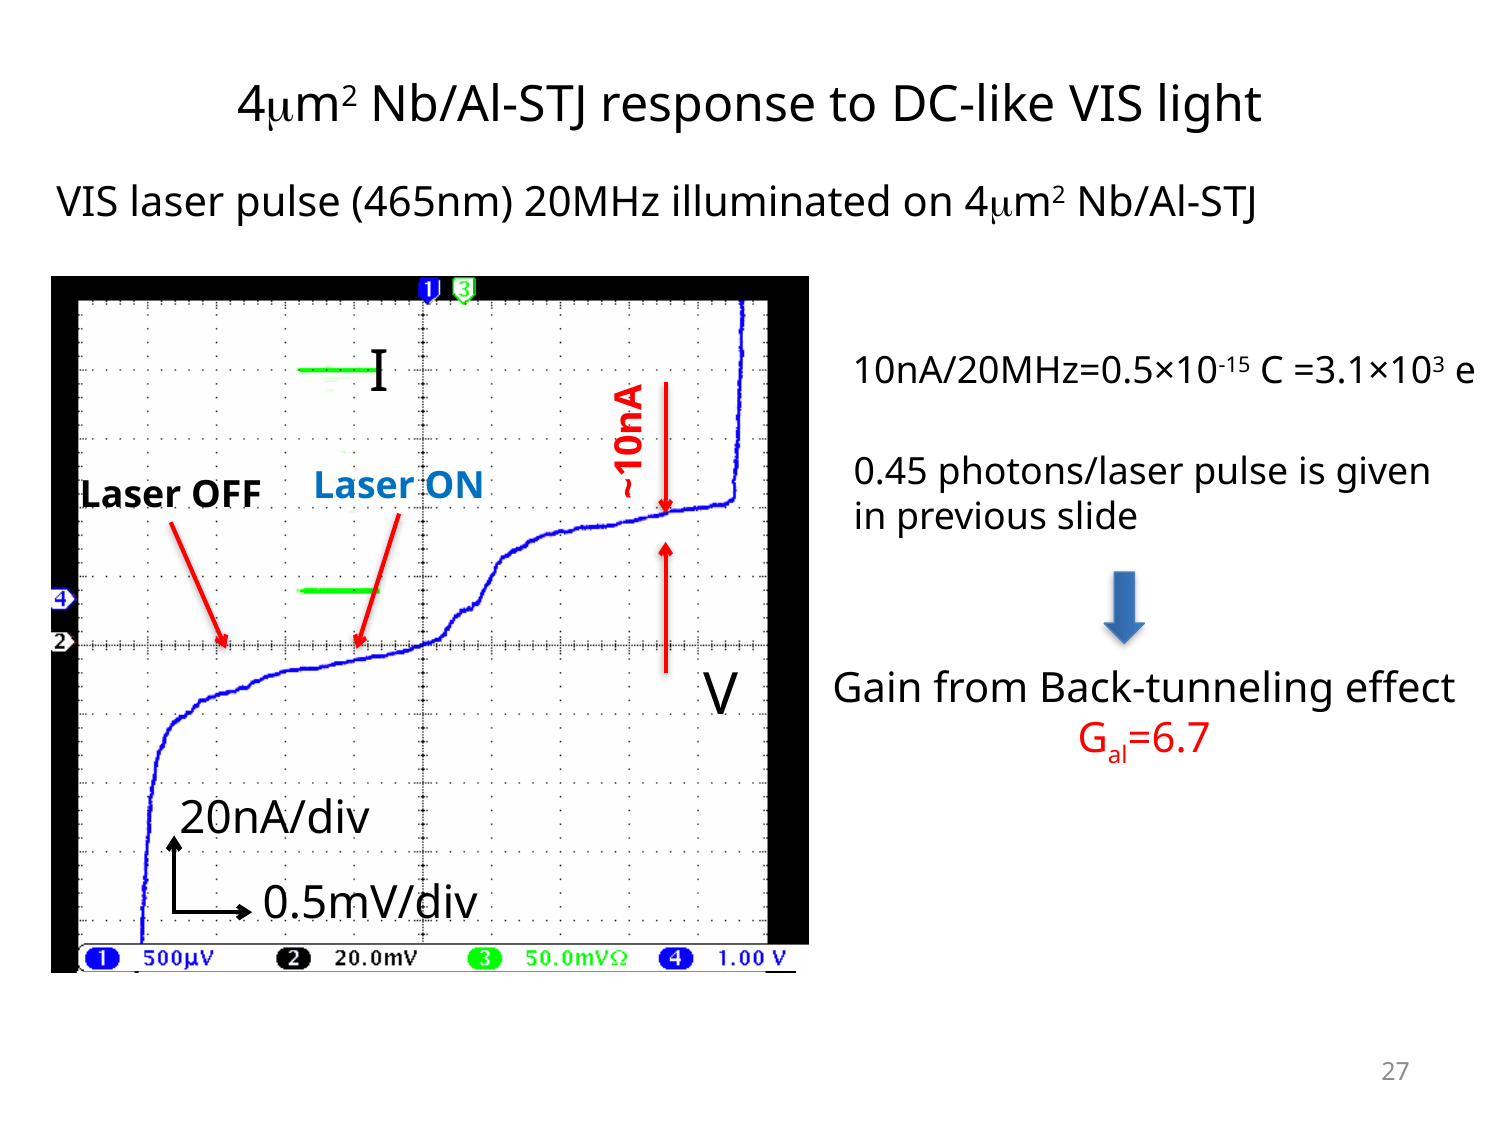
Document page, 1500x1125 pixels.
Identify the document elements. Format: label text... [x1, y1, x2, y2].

picture [51, 276, 810, 974]
text_box [1103, 571, 1146, 644]
text_box 10nA/20MHz=0.5×10-15 C =3.1×103 e [837, 338, 1492, 399]
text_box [356, 514, 400, 649]
text_box Gain from Back-tunneling effect Gal=6.7 [817, 653, 1471, 776]
text_box 0.45 photons/laser pulse is given in previous slide [838, 439, 1459, 545]
text_box VIS laser pulse (465nm) 20MHz illuminated on 4m2 Nb/Al-STJ [41, 166, 1273, 232]
slide_number 27 [1074, 1042, 1425, 1103]
title 4m2 Nb/Al-STJ response to DC-like VIS light [75, 7, 1425, 195]
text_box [170, 522, 227, 649]
